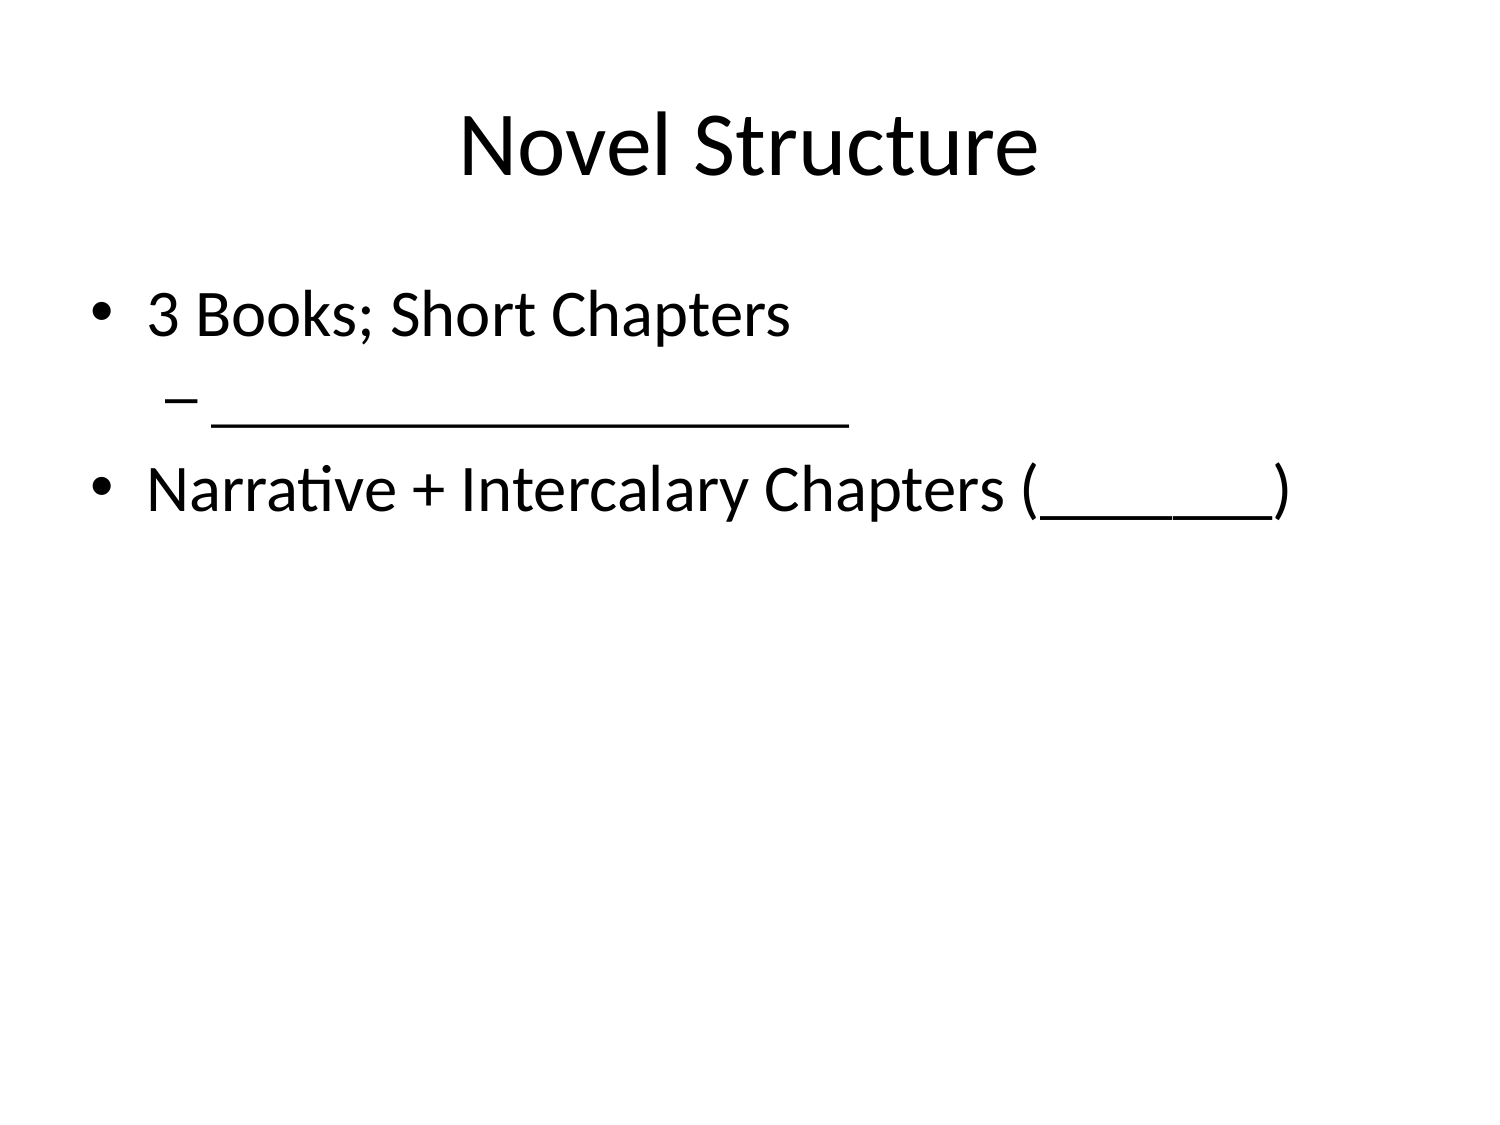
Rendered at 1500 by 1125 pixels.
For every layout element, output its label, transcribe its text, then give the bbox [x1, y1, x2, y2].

title Novel Structure [75, 45, 1425, 233]
list 3 Books; Short Chapters ______________________ Narrative + Intercalary Chapters (_______) [75, 262, 1463, 1000]
